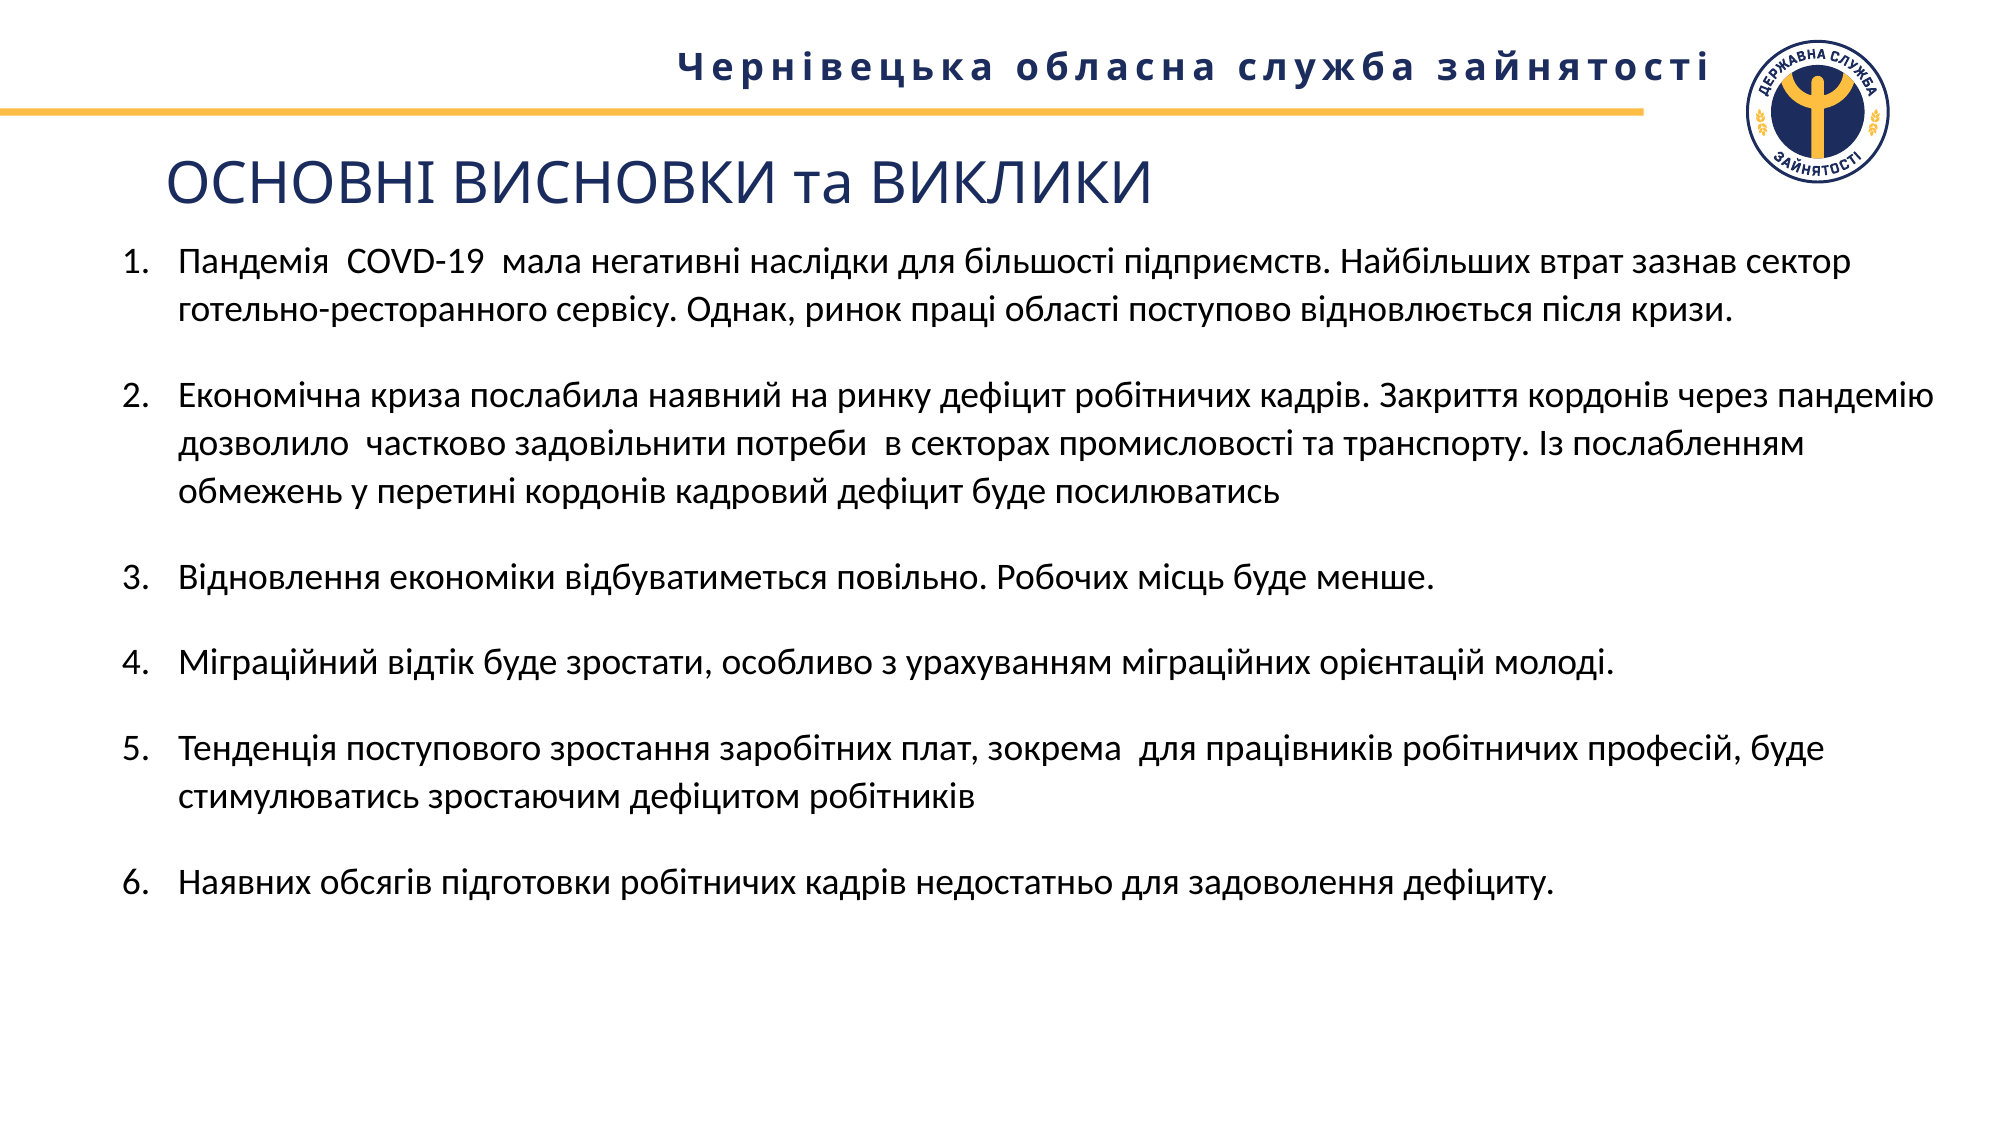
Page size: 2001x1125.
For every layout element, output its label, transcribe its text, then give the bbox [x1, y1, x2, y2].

title ОСНОВНІ ВИСНОВКИ та ВИКЛИКИ [150, 125, 1692, 225]
text_box Чернівецька обласна служба зайнятості [662, 35, 1729, 96]
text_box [1739, 32, 1898, 191]
text_box Пандемія COVD-19 мала негативні наслідки для більшості підприємств. Найбільших втрат зазнав сектор готельно-ресторанного сервісу. Однак, ринок праці області поступово відновлюється після кризи. Економічна криза послабила наявний на ринку дефіцит робітничих кадрів. Закриття кордонів через пандемію дозволило частково задовільнити потреби в секторах промисловості та транспорту. Із послабленням обмежень у перетині кордонів кадровий дефіцит буде посилюватись Відновлення економіки відбуватиметься повільно. Робочих місць буде менше. Міграційний відтік буде зростати, особливо з урахуванням міграційних орієнтацій молоді. Тенденція поступового зростання заробітних плат, зокрема для працівників робітничих професій, буде стимулюватись зростаючим дефіцитом робітників Наявних обсягів підготовки робітничих кадрів недостатньо для задоволення дефіциту. [107, 225, 1982, 910]
text_box [0, 107, 1645, 117]
